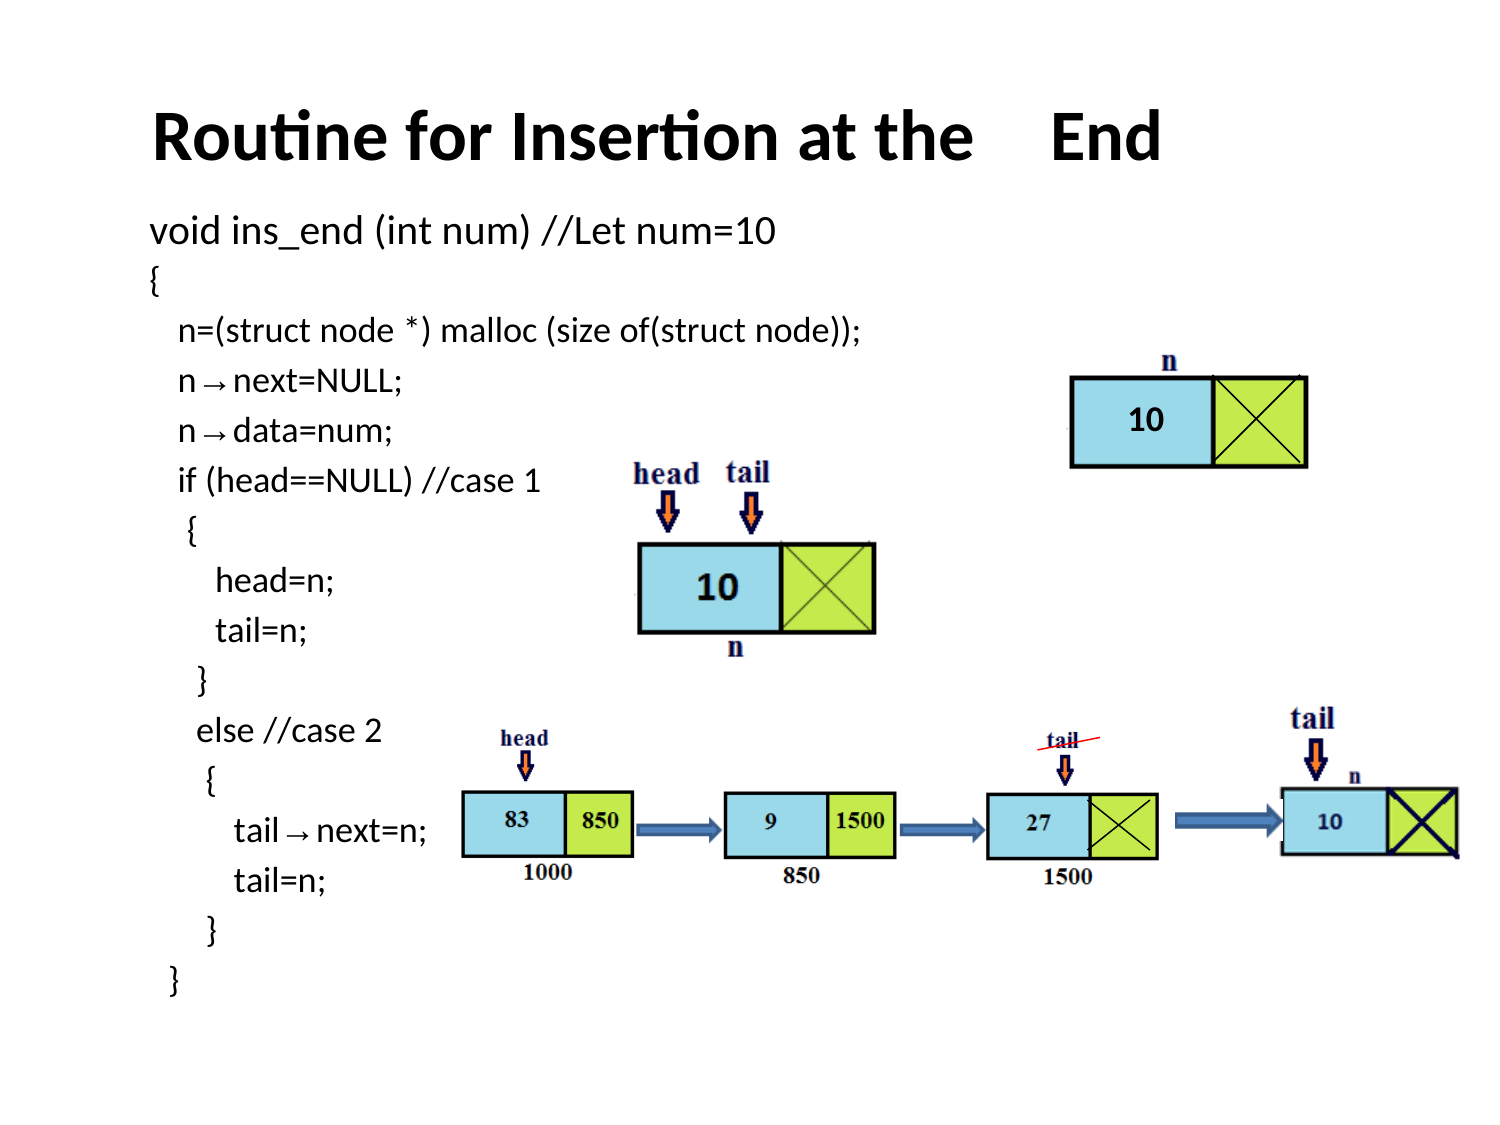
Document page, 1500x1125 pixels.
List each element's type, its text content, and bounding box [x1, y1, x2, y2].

text_box [1287, 699, 1344, 786]
text_box Routine for Insertion at the void ins_end (int num) //Let num=10 { n=(struct node *) malloc (size of(struct node)); n→next=NULL; n→data=num; if (head==NULL) //case 1 { head=n; tail=n; } else //case 2 { tail→next=n; tail=n; } } [87, 102, 1040, 1075]
text_box [1275, 762, 1474, 872]
text_box [1040, 724, 1168, 889]
text_box [1062, 349, 1318, 477]
text_box 10 [1125, 400, 1179, 447]
text_box [1175, 799, 1283, 841]
text_box End [1047, 102, 1195, 190]
